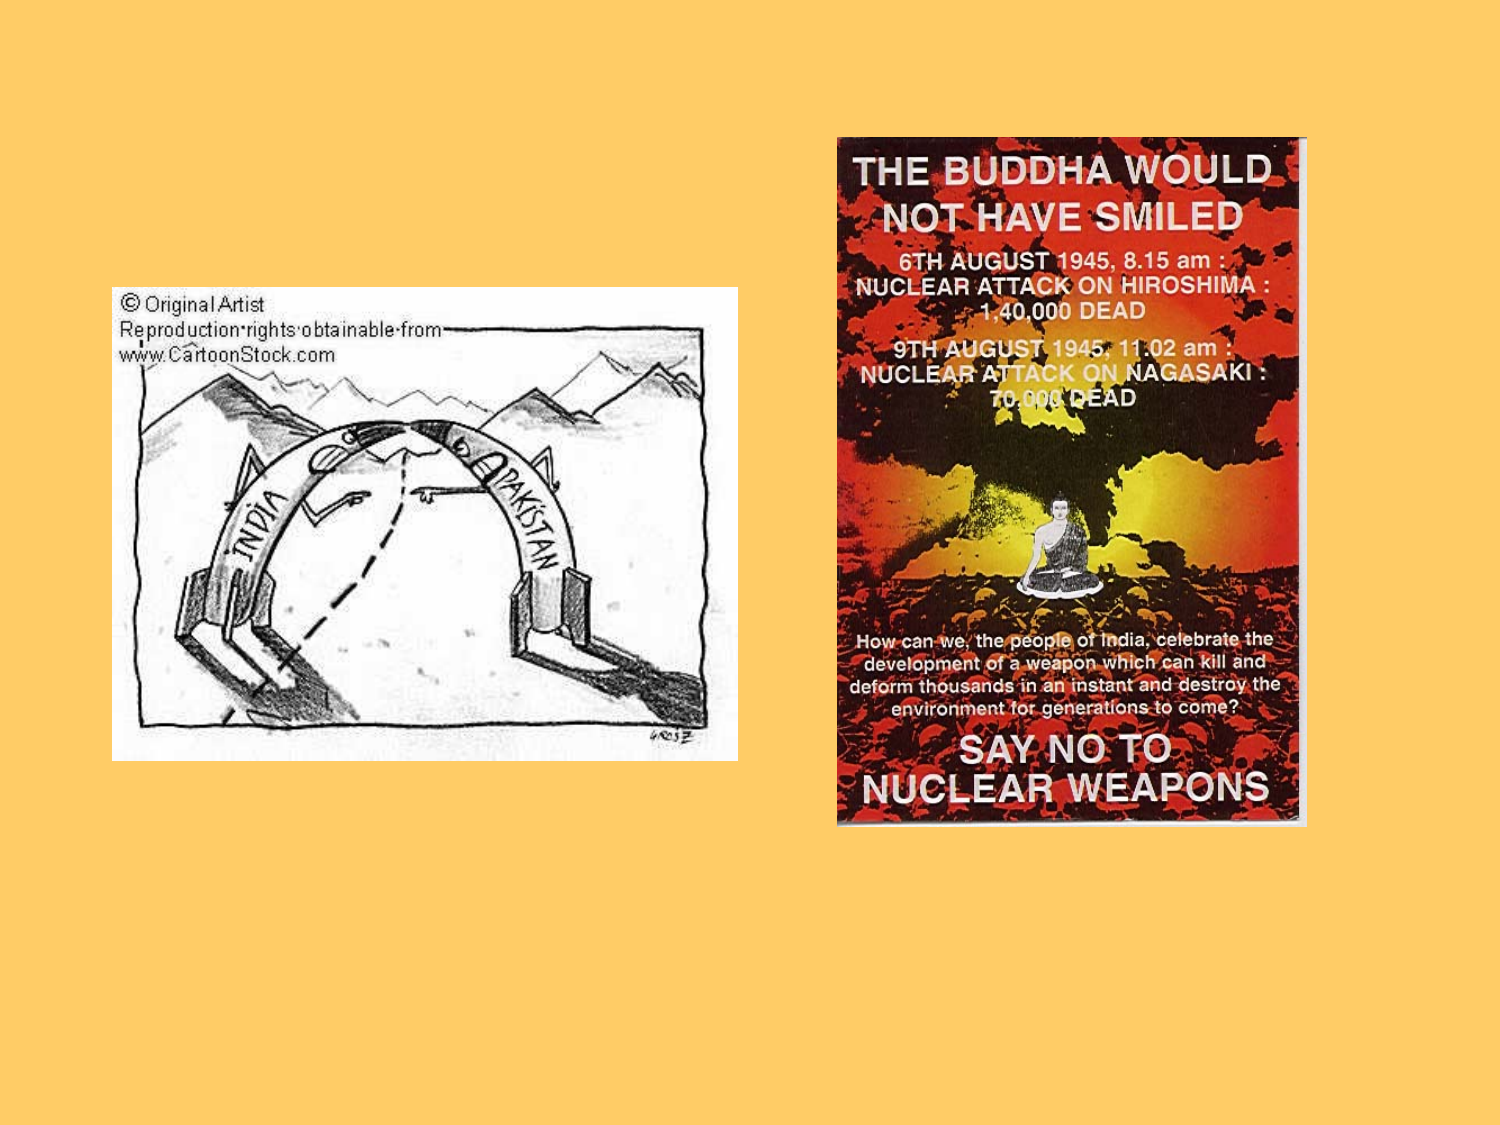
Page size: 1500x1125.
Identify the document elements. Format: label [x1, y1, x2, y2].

picture [112, 287, 738, 762]
picture [837, 137, 1307, 827]
